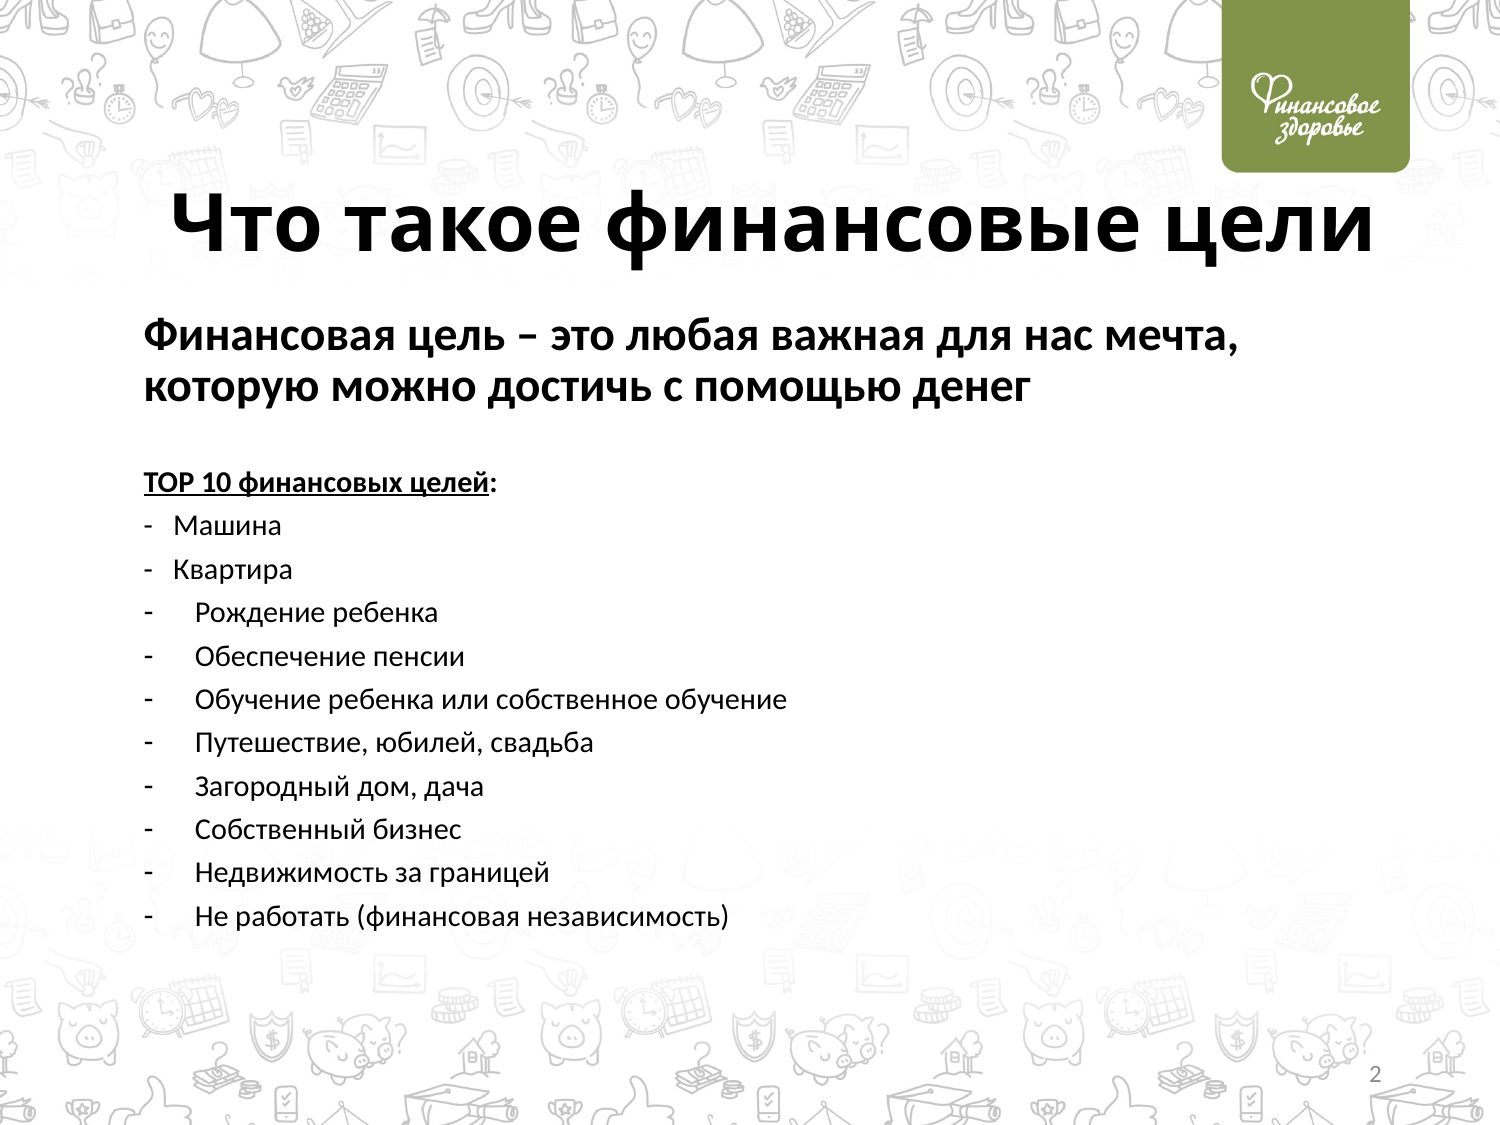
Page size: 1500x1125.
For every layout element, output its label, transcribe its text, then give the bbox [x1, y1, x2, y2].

picture [0, 0, 1500, 1125]
slide_number 2 [1059, 1042, 1397, 1103]
list Финансовая цель – это любая важная для нас мечта, которую можно достичь с помощью денег ТОP 10 финансовых целей: - Машина - Квартира Рождение ребенка Обеспечение пенсии Обучение ребенка или собственное обучение Путешествие, юбилей, свадьба Загородный дом, дача Собственный бизнес Недвижимость за границей Не работать (финансовая независимость) [128, 301, 1359, 952]
title Что такое финансовые цели [155, 172, 1397, 278]
